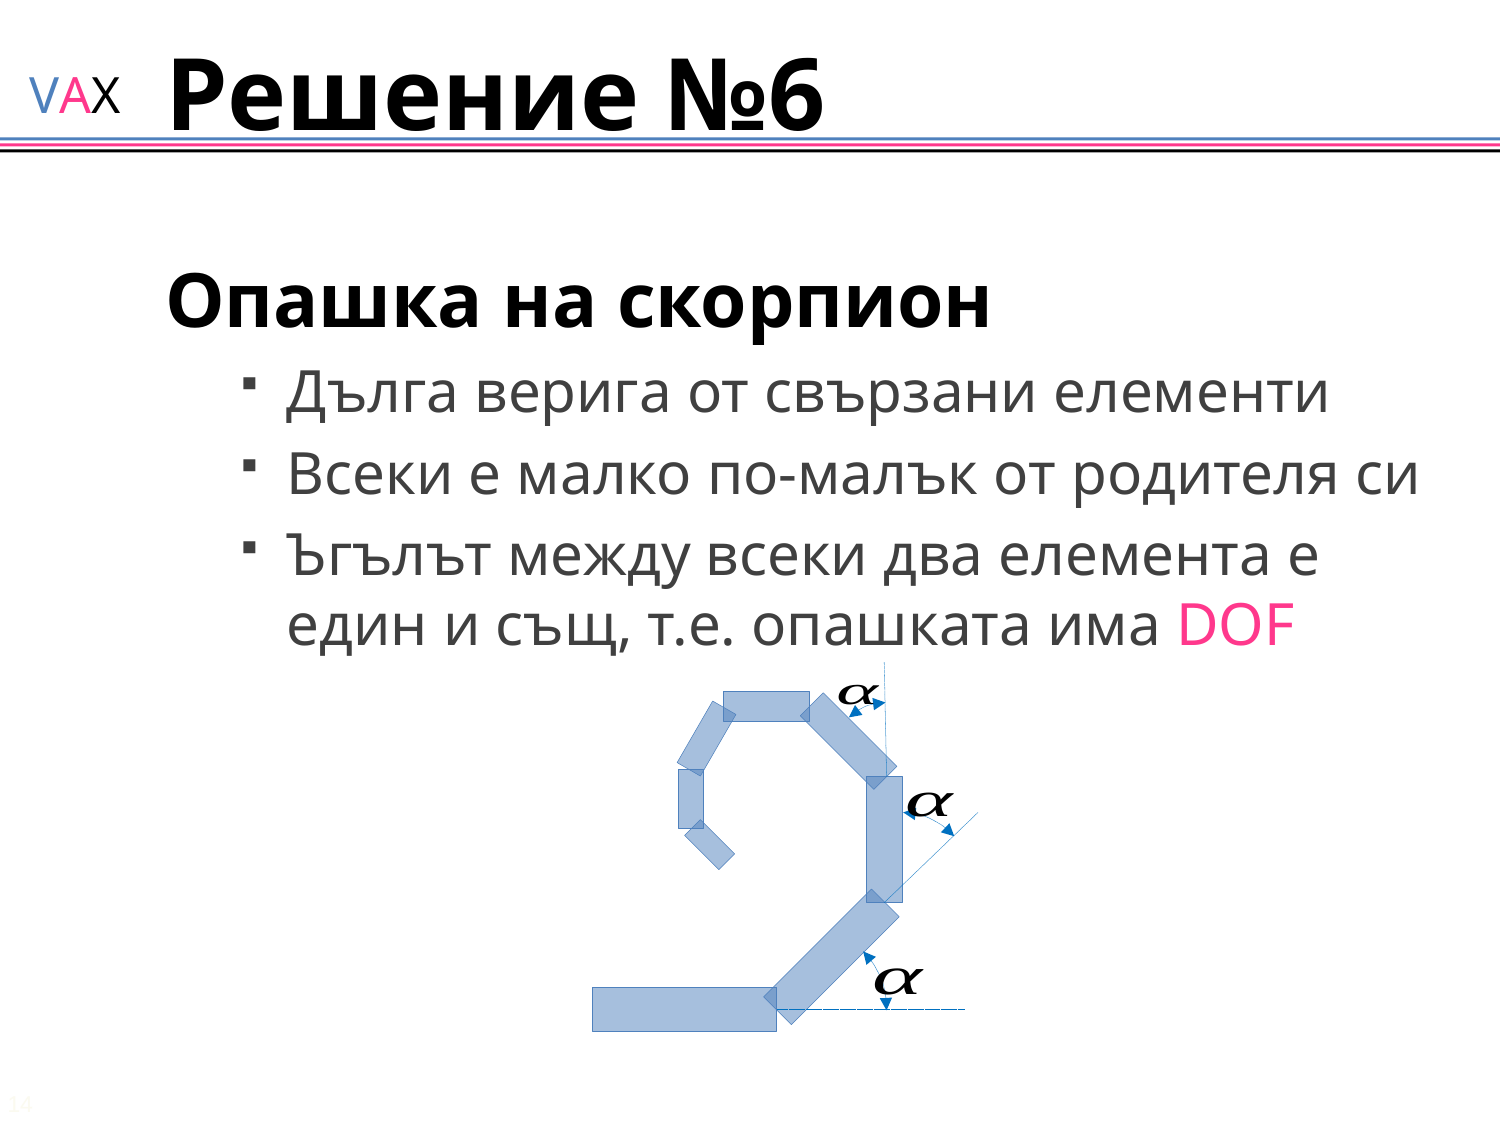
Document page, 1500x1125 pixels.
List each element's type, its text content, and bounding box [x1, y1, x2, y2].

title Решение №6 [0, 37, 1500, 144]
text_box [591, 688, 908, 1032]
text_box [883, 812, 979, 903]
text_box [883, 662, 887, 777]
